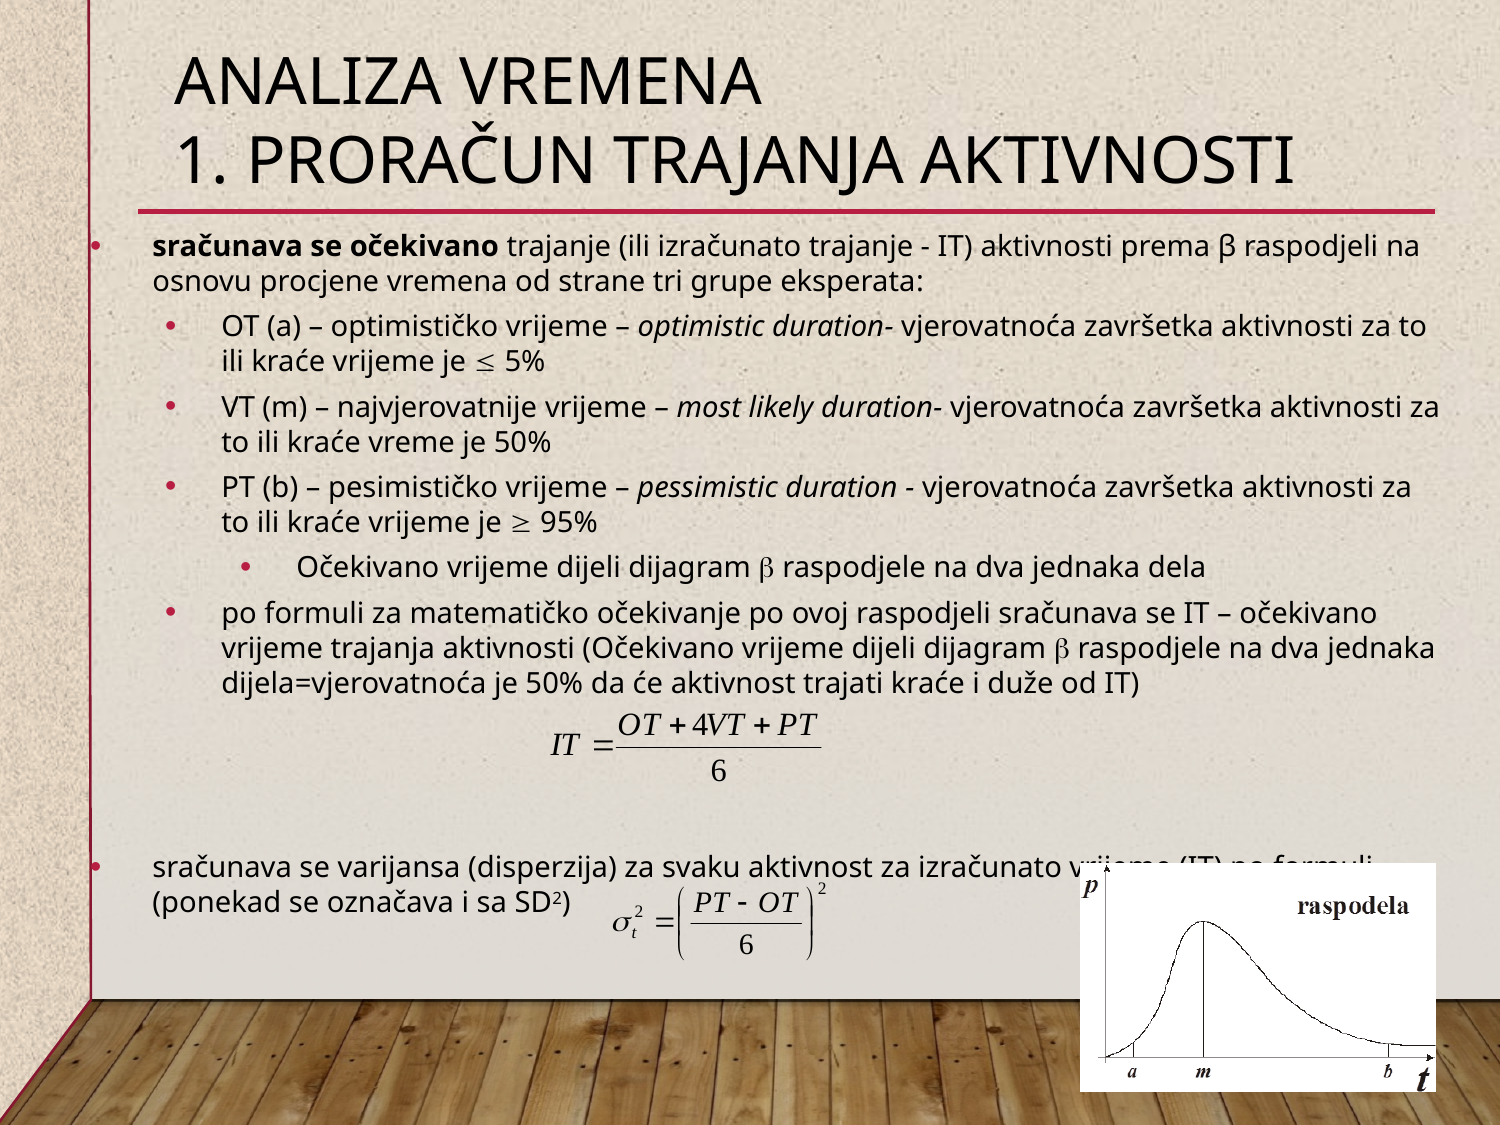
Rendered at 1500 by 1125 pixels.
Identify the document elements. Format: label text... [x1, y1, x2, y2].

picture [91, 0, 1500, 395]
list sračunava se očekivano trajanje (ili izračunato trajanje - IT) aktivnosti prema β raspodjeli na osnovu procjene vremena od strane tri grupe eksperata: OT (a) – optimističko vrijeme – optimistic duration- vjerovatnoća završetka aktivnosti za to ili kraće vrijeme je  5% VT (m) – najvjerovatnije vrijeme – most likely duration- vjerovatnoća završetka aktivnosti za to ili kraće vreme je 50% PT (b) – pesimističko vrijeme – pessimistic duration - vjerovatnoća završetka aktivnosti za to ili kraće vrijeme je  95% Očekivano vrijeme dijeli dijagram b raspodjele na dva jednaka dela po formuli za matematičko očekivanje po ovoj raspodjeli sračunava se IT – očekivano vrijeme trajanja aktivnosti (Očekivano vrijeme dijeli dijagram b raspodjele na dva jednaka dijela=vjerovatnoća je 50% da će aktivnost trajati kraće i duže od IT) sračunava se varijansa (disperzija) za svaku aktivnost za izračunato vrijeme (IT) po formuli (ponekad se označava i sa SD2) [75, 219, 1459, 978]
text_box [608, 873, 833, 967]
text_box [544, 703, 829, 789]
picture [0, 862, 1500, 1125]
title ANALIZA VREMENA 1. Proračun trajanja aktivnosti [159, 32, 1412, 205]
